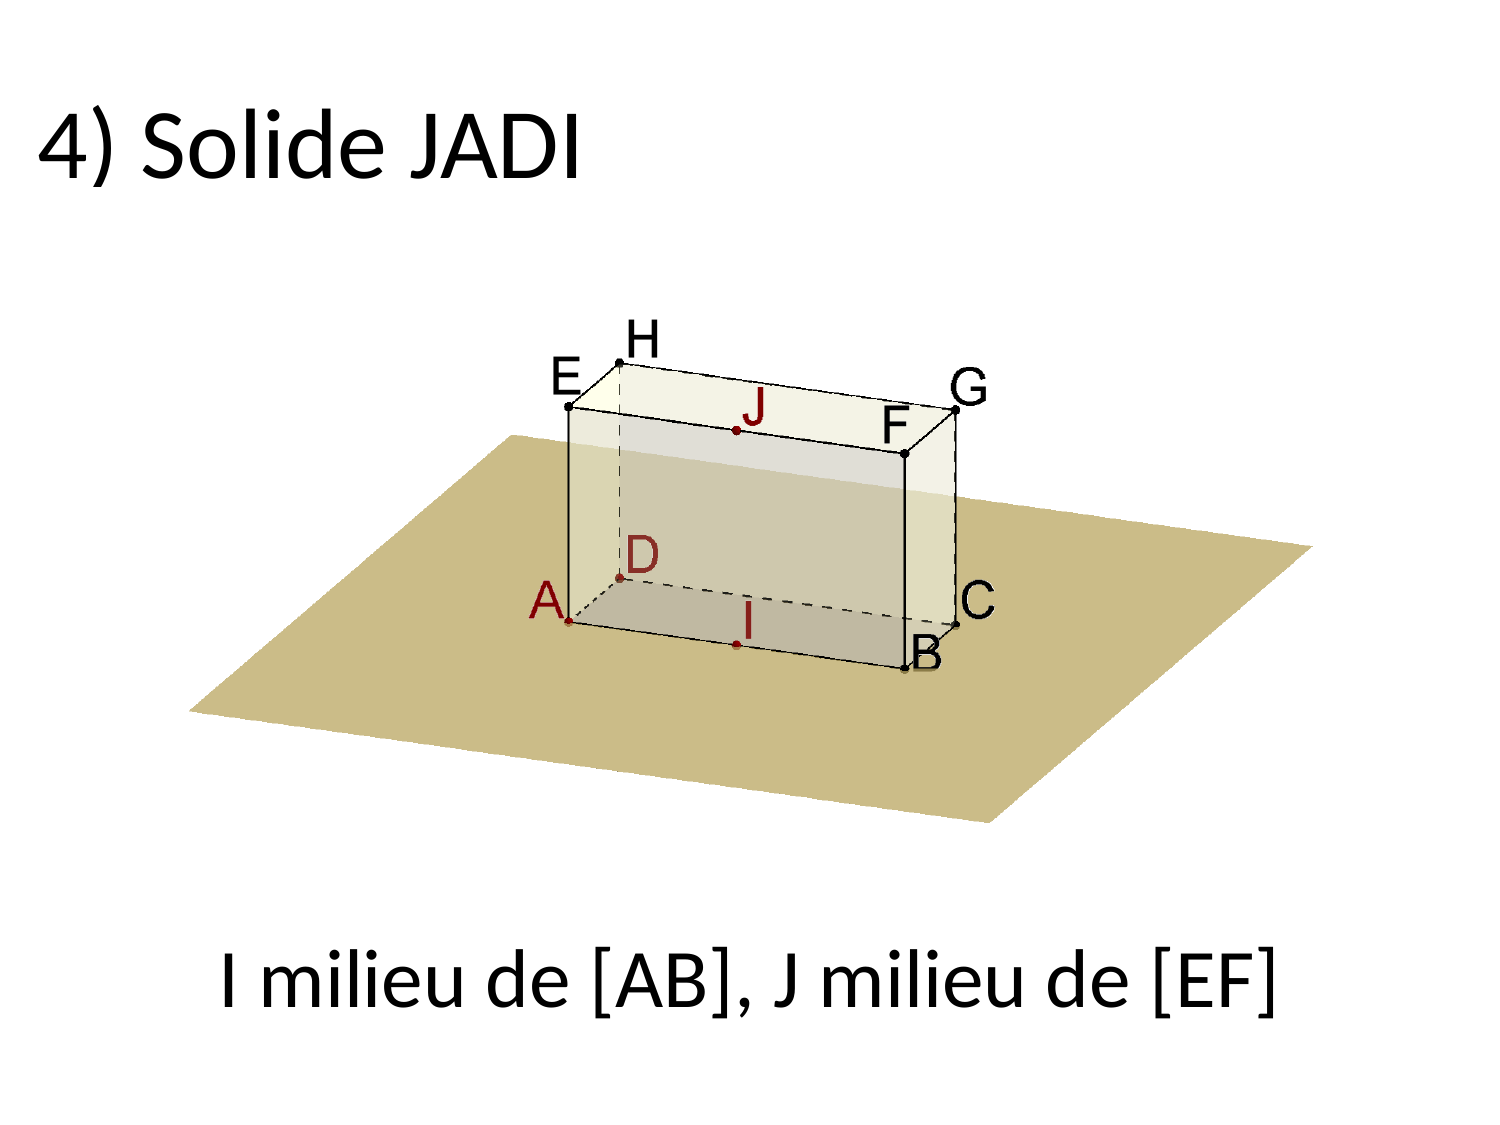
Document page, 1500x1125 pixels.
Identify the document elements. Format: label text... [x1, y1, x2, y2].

title 4) Solide JADI [0, 45, 1500, 187]
text_box I milieu de [AB], J milieu de [EF] [0, 945, 1500, 1032]
picture [1, 187, 1498, 938]
